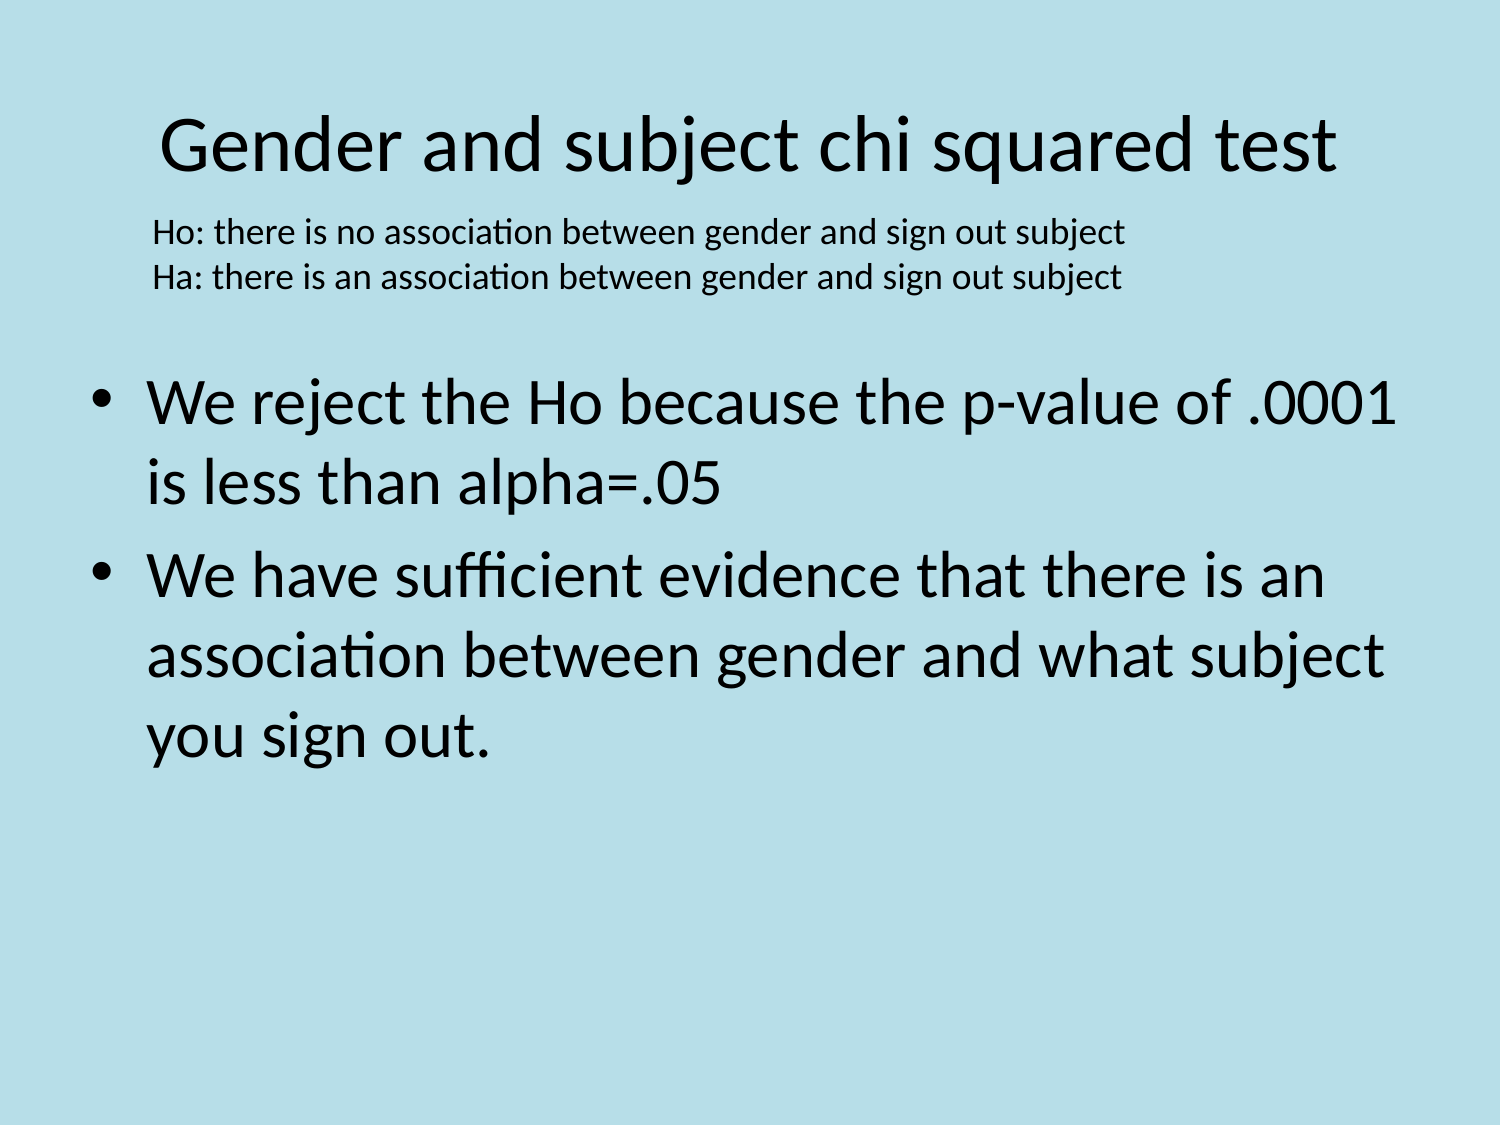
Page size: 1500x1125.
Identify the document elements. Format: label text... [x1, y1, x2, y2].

list We reject the Ho because the p-value of .0001 is less than alpha=.05 We have sufficient evidence that there is an association between gender and what subject you sign out. [75, 350, 1425, 1093]
text_box Ho: there is no association between gender and sign out subject Ha: there is an association between gender and sign out subject [137, 199, 1375, 305]
title Gender and subject chi squared test [75, 45, 1425, 233]
